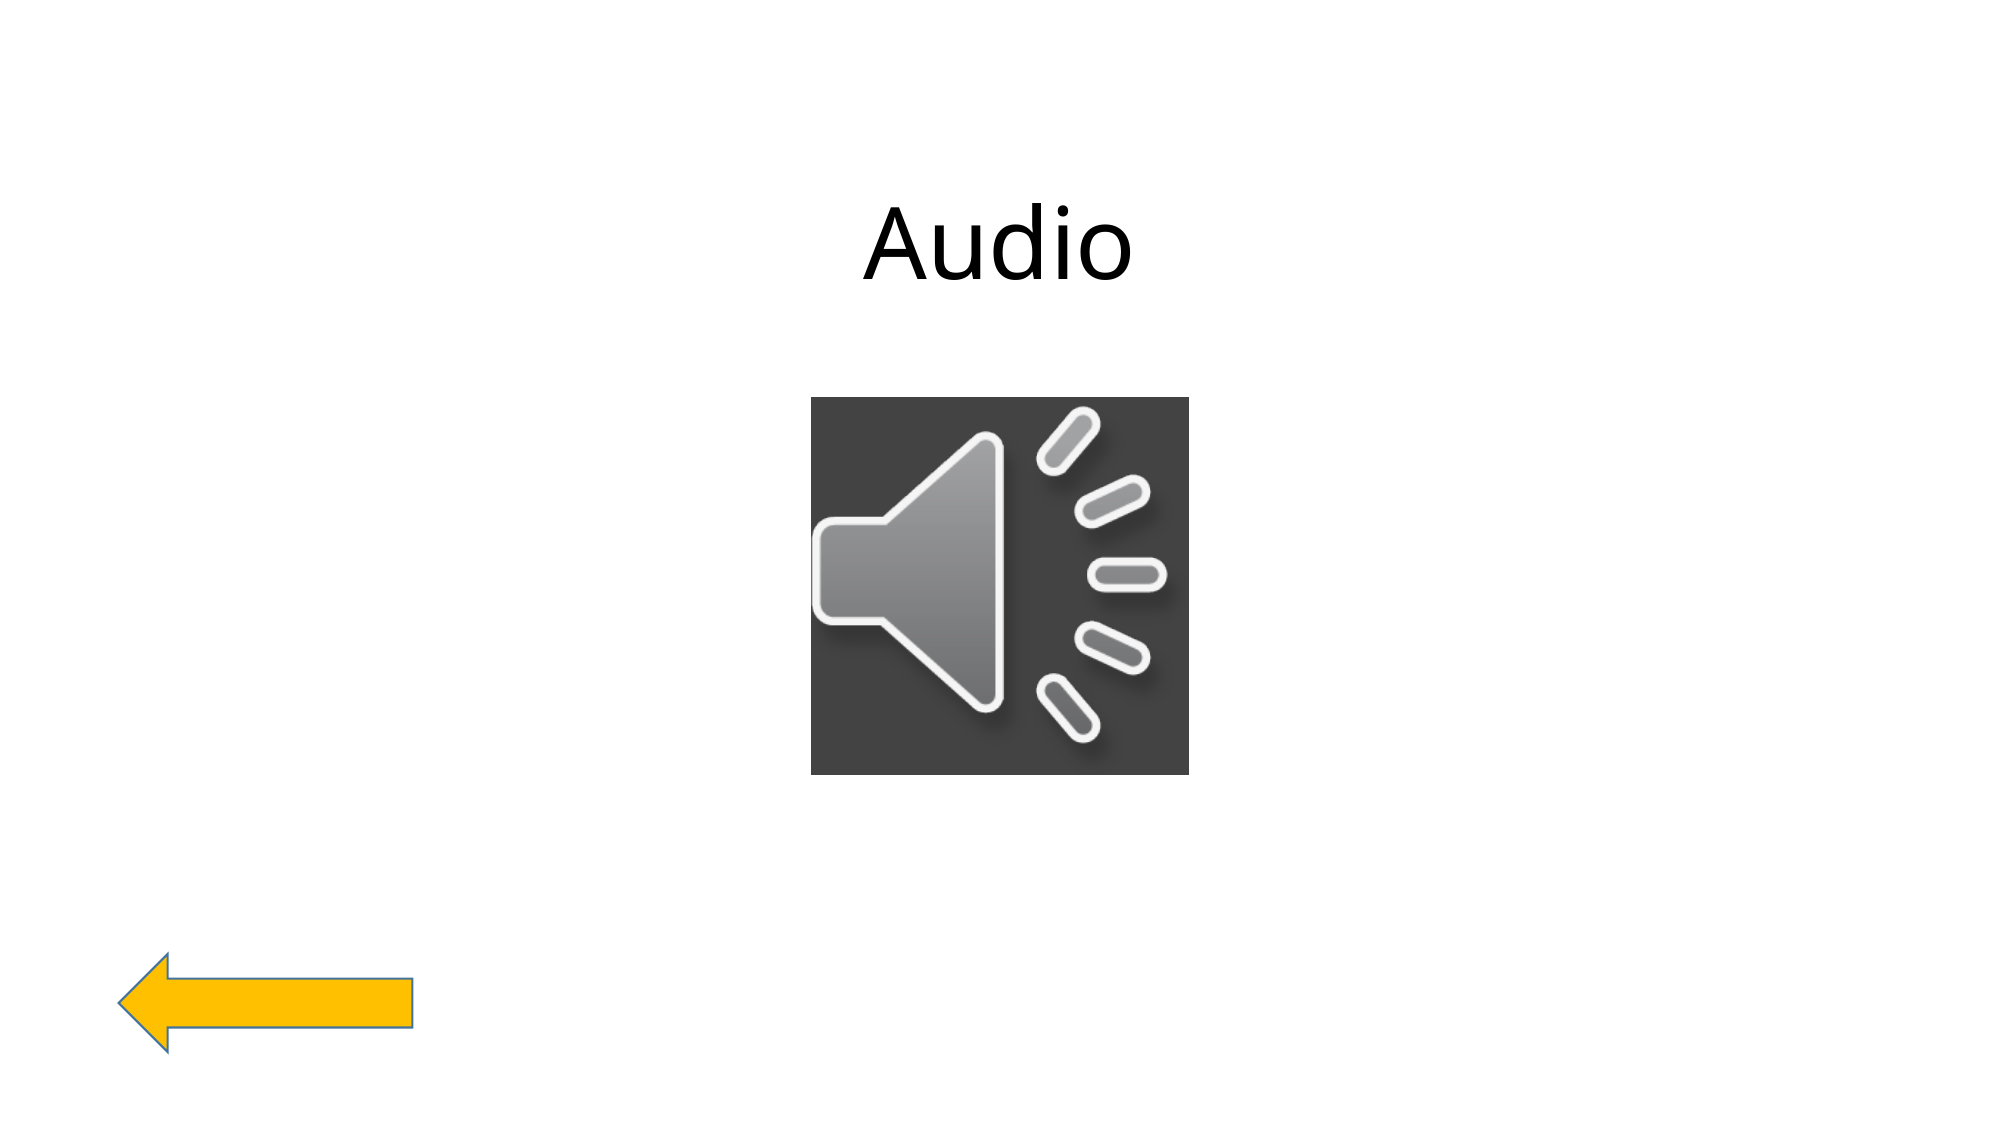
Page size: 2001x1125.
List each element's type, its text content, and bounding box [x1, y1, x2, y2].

picture [810, 396, 1190, 776]
text_box [117, 951, 414, 1055]
title Audio [249, 184, 1750, 309]
